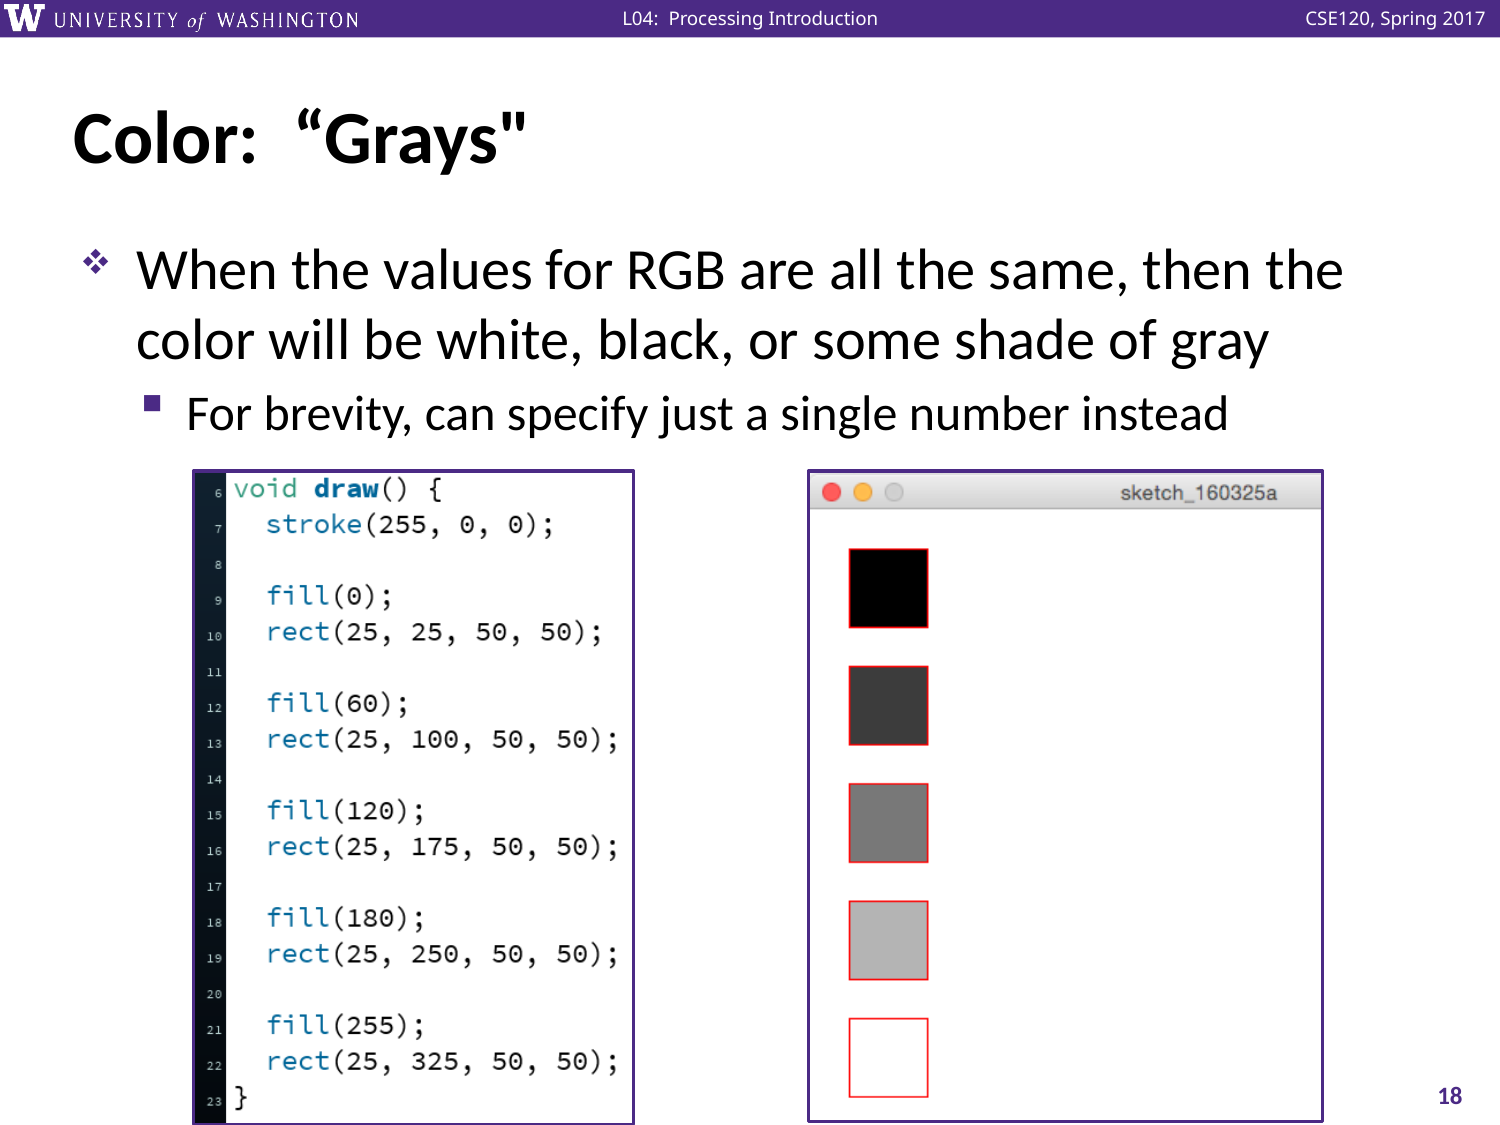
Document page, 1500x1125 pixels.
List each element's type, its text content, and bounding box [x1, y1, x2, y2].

picture [809, 472, 1322, 1120]
slide_number 18 [1400, 1065, 1500, 1125]
title Color: “Grays" [58, 71, 1438, 197]
picture [194, 472, 633, 1123]
picture [4, 4, 358, 32]
list When the values for RGB are all the same, then the color will be white, black, or some shade of gray For brevity, can specify just a single number instead [64, 223, 1438, 1040]
